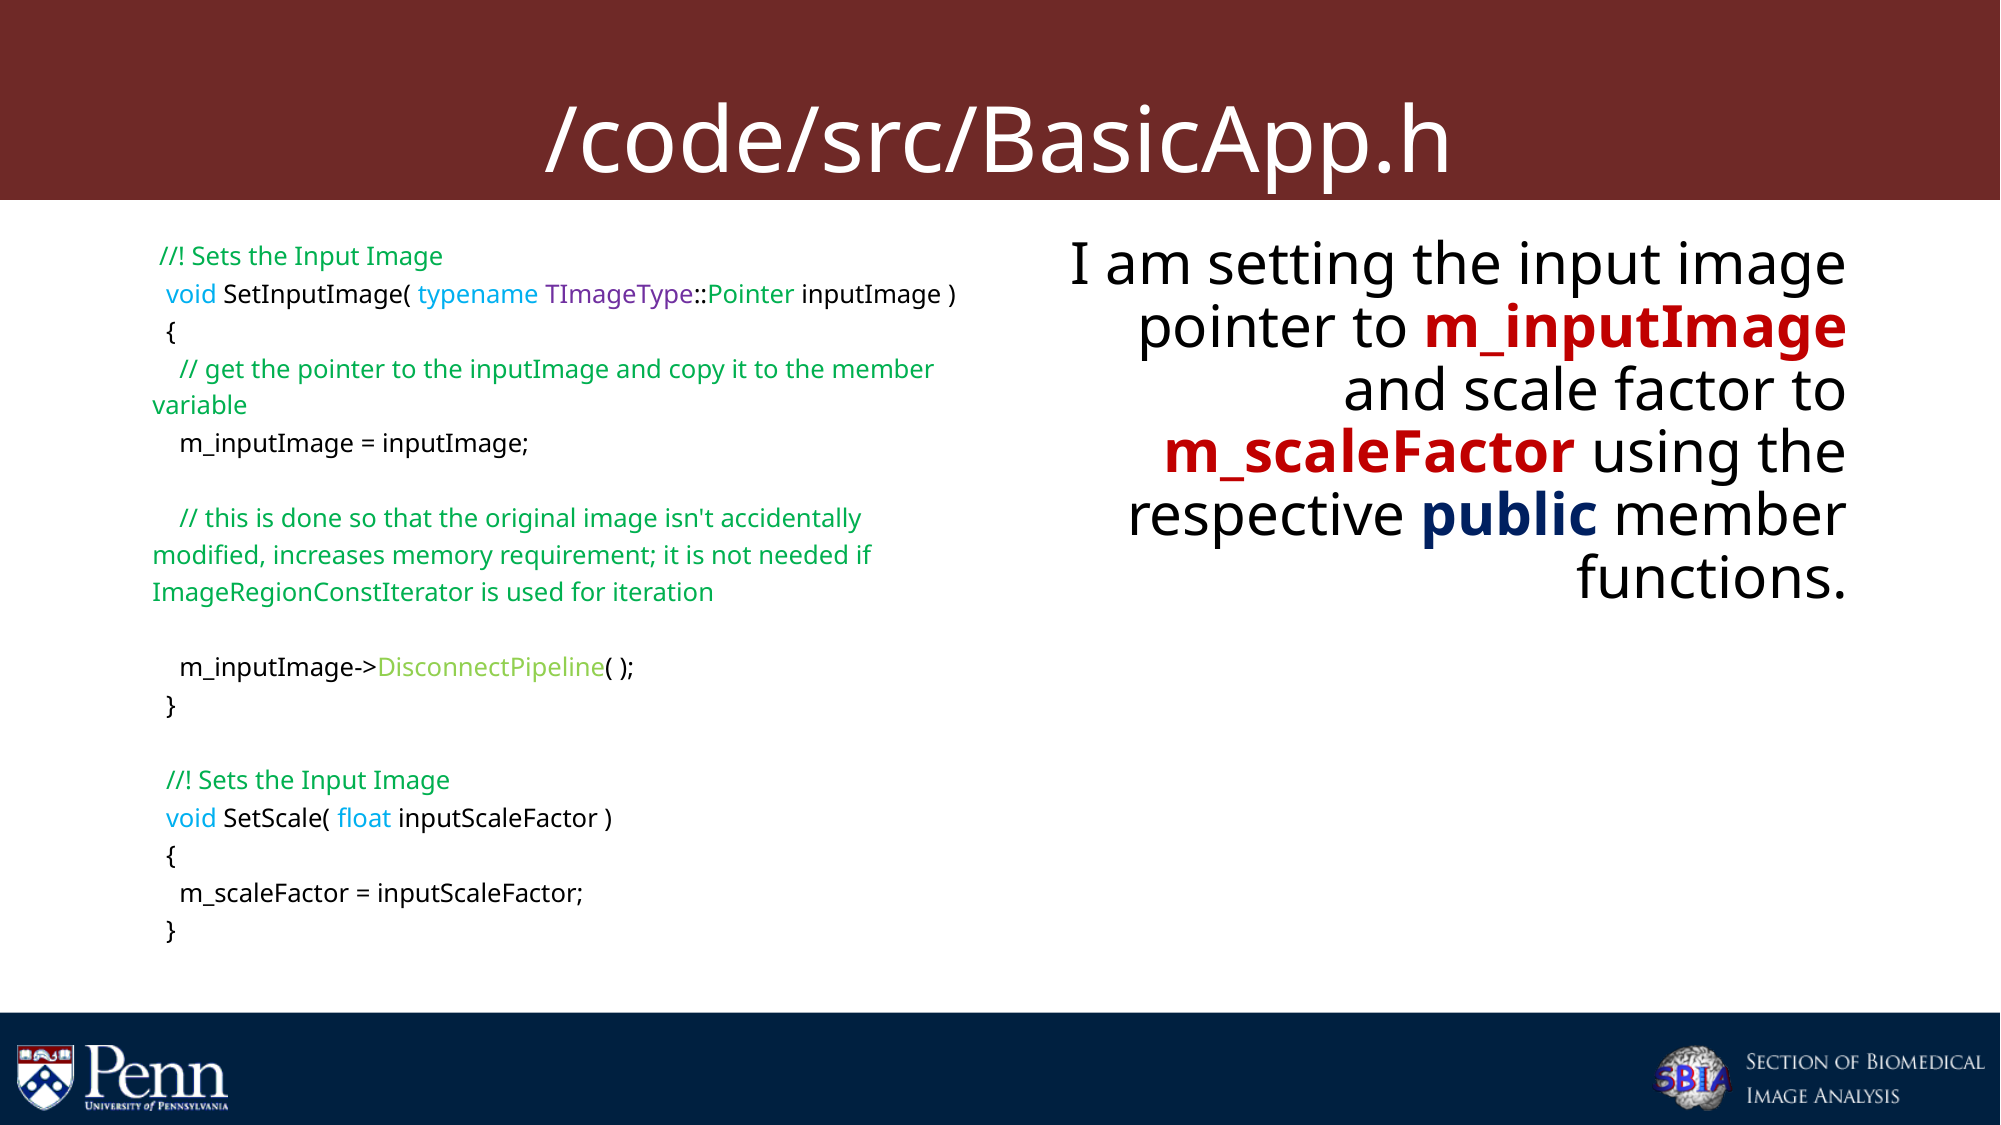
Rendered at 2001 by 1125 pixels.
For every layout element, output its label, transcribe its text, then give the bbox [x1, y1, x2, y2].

list I am setting the input image pointer to m_inputImage and scale factor to m_scaleFactor using the respective public member functions. [1012, 226, 1863, 987]
list //! Sets the Input Image void SetInputImage( typename TImageType::Pointer inputImage ) { // get the pointer to the inputImage and copy it to the member variable m_inputImage = inputImage; // this is done so that the original image isn't accidentally modified, increases memory requirement; it is not needed if ImageRegionConstIterator is used for iteration m_inputImage->DisconnectPipeline( ); } //! Sets the Input Image void SetScale( float inputScaleFactor ) { m_scaleFactor = inputScaleFactor; } [137, 226, 985, 987]
picture [17, 1045, 228, 1111]
picture [1652, 1044, 1985, 1112]
title /code/src/BasicApp.h [137, 0, 1863, 200]
